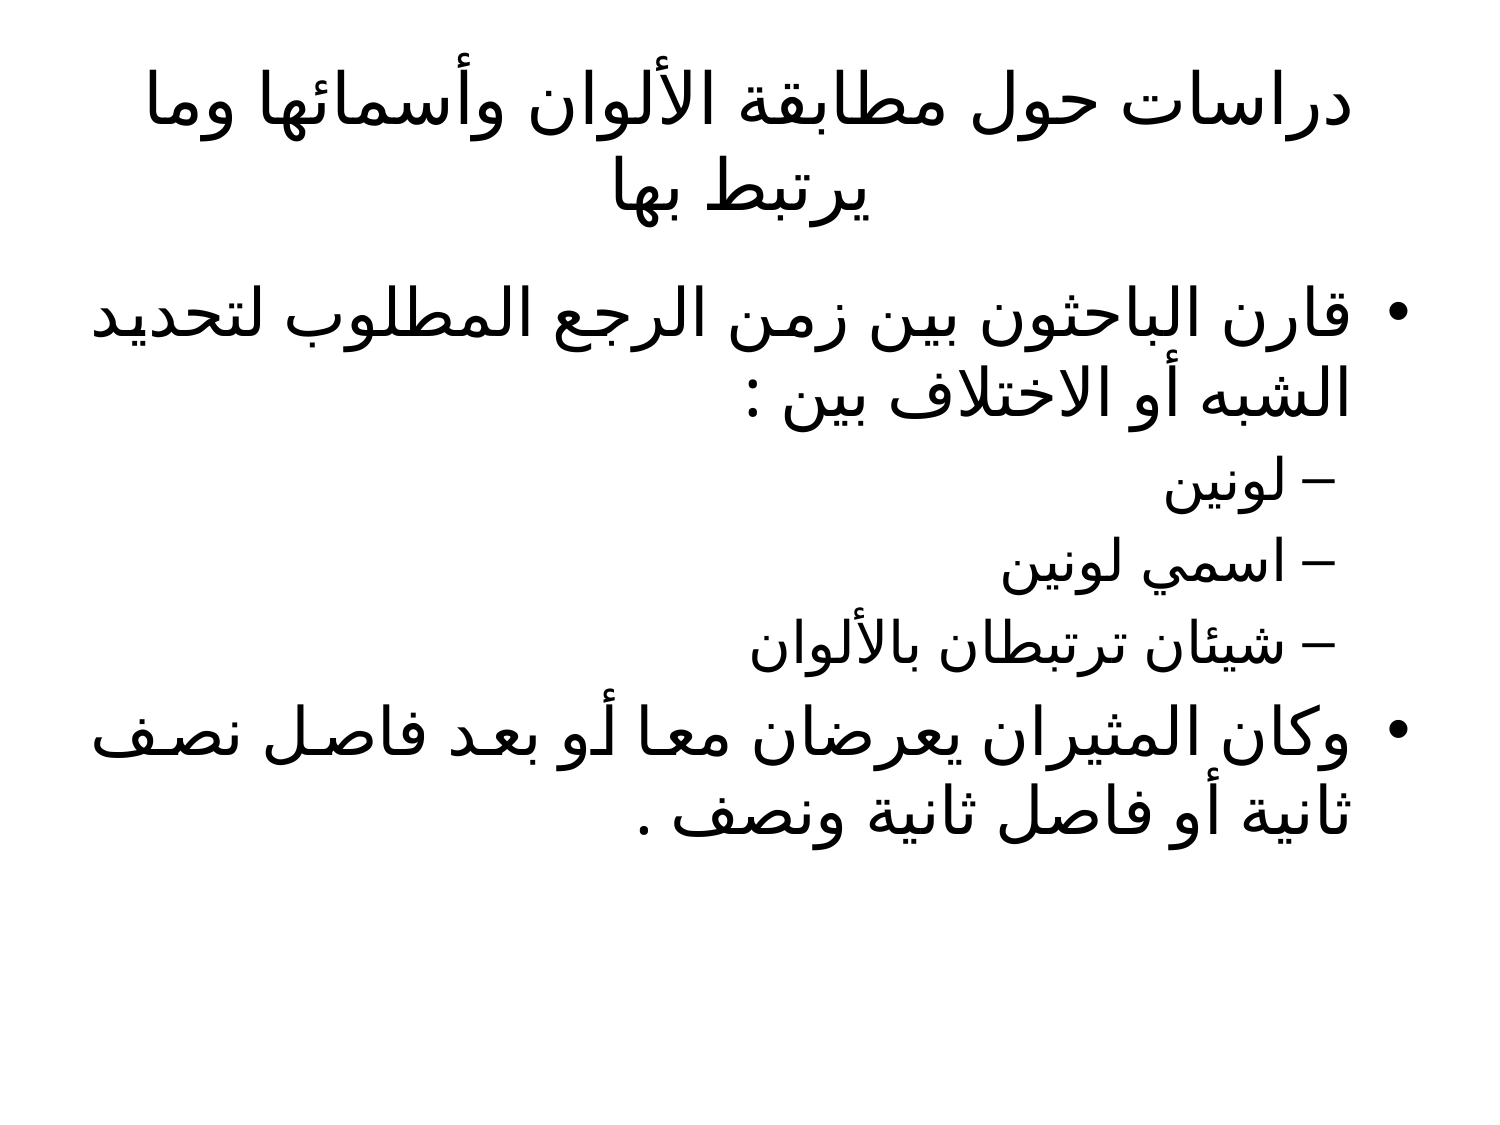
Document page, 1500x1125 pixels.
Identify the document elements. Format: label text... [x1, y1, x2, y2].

list قارن الباحثون بين زمن الرجع المطلوب لتحديد الشبه أو الاختلاف بين : لونين اسمي لونين شيئان ترتبطان بالألوان وكان المثيران يعرضان معا أو بعد فاصل نصف ثانية أو فاصل ثانية ونصف . [75, 262, 1425, 1005]
title دراسات حول مطابقة الألوان وأسمائها وما يرتبط بها [75, 45, 1425, 233]
